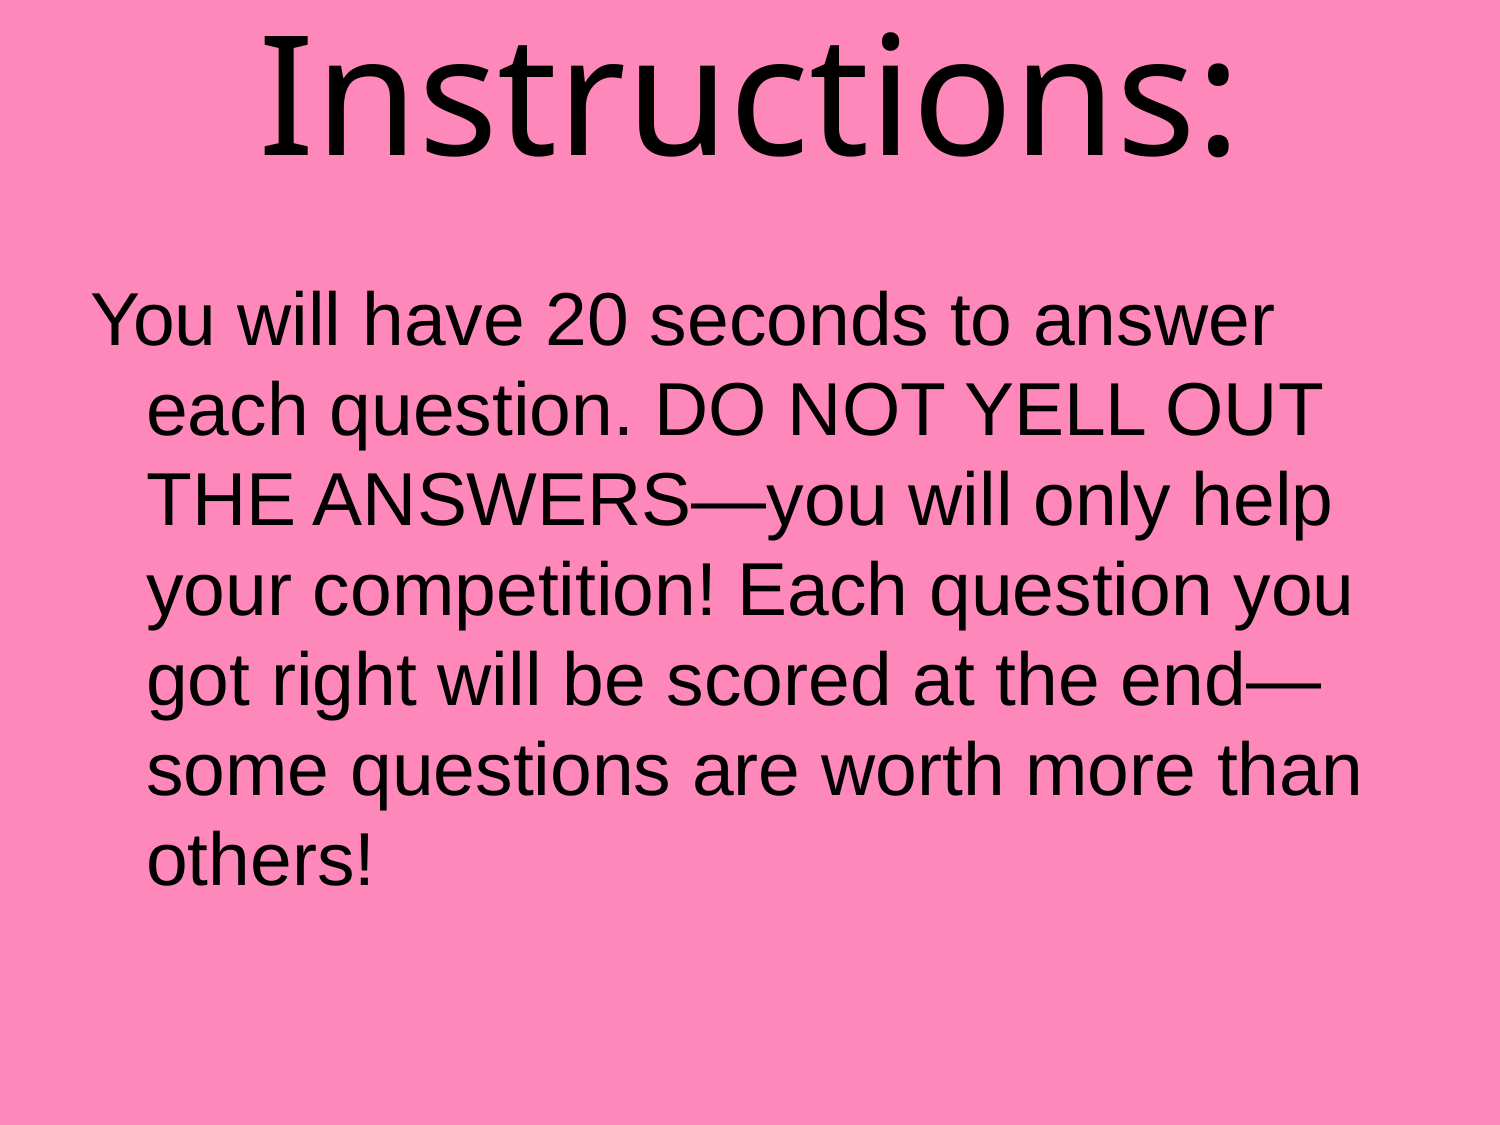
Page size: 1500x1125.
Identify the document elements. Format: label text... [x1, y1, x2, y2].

title Instructions: [74, 44, 1426, 233]
list You will have 20 seconds to answer each question. DO NOT YELL OUT THE ANSWERS—you will only help your competition! Each question you got right will be scored at the end—some questions are worth more than others! [74, 262, 1426, 1006]
